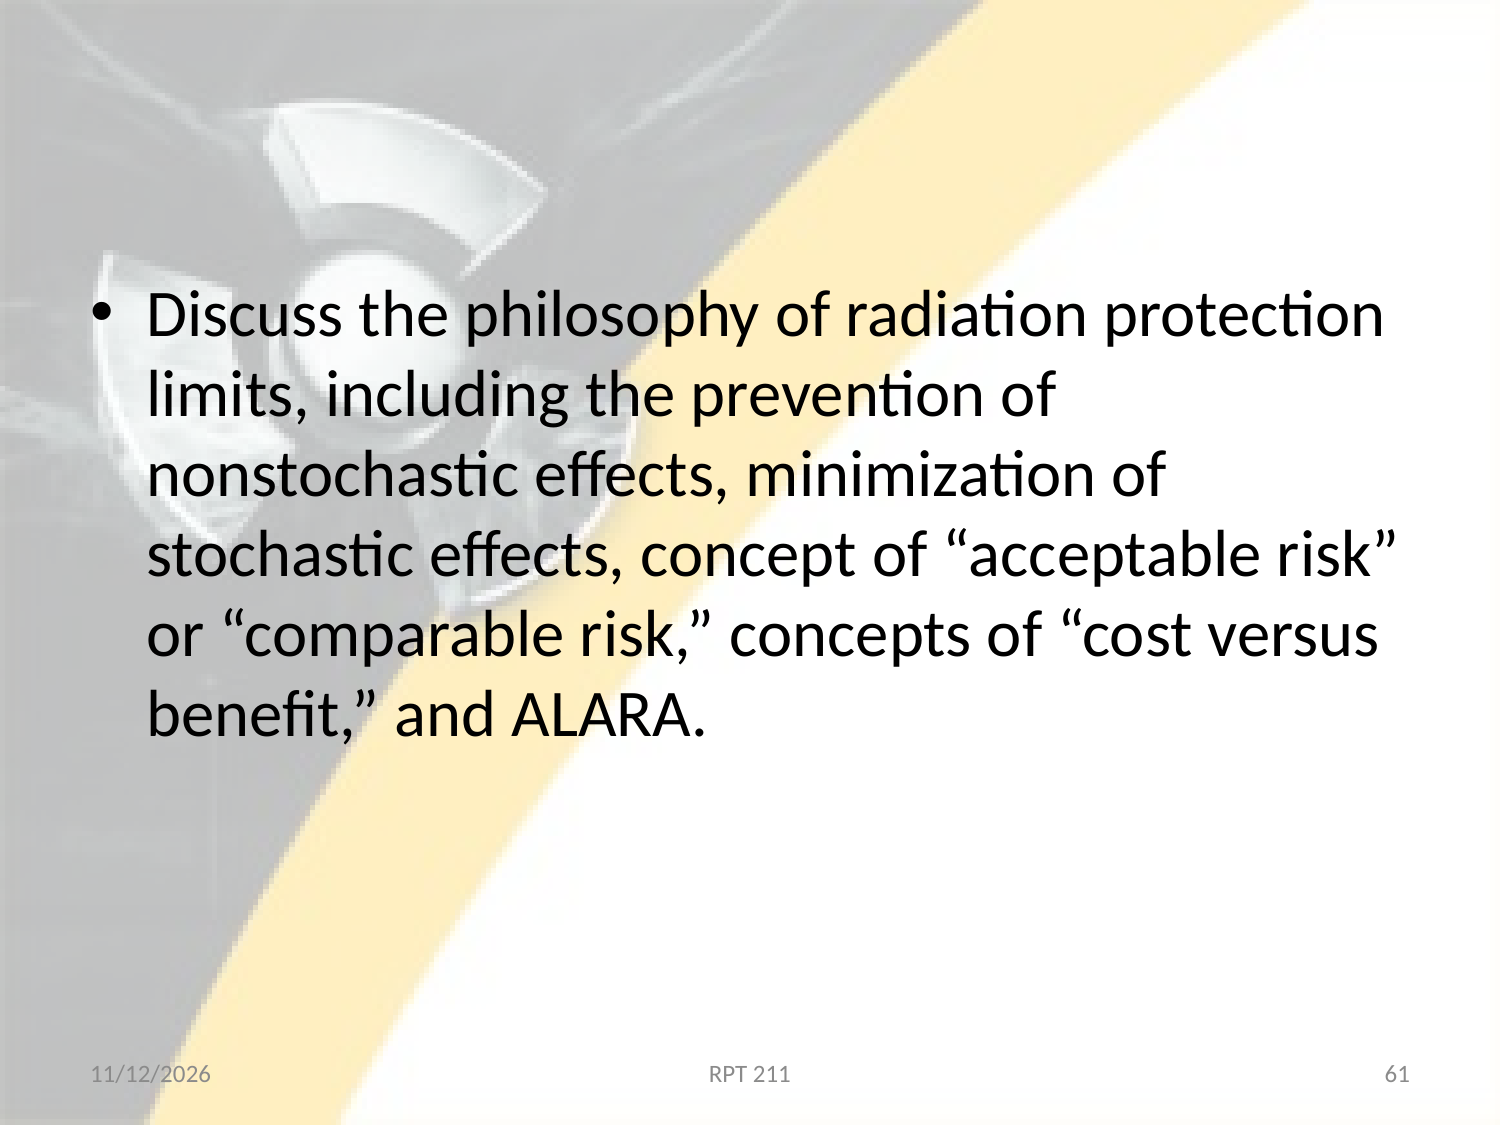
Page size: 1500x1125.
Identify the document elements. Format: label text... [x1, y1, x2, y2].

list Discuss the philosophy of radiation protection limits, including the prevention of nonstochastic effects, minimization of stochastic effects, concept of “acceptable risk” or “comparable risk,” concepts of “cost versus benefit,” and ALARA. [75, 262, 1425, 1005]
slide_number 61 [1074, 1042, 1425, 1103]
footer RPT 211 [512, 1042, 988, 1103]
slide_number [75, 1042, 425, 1103]
